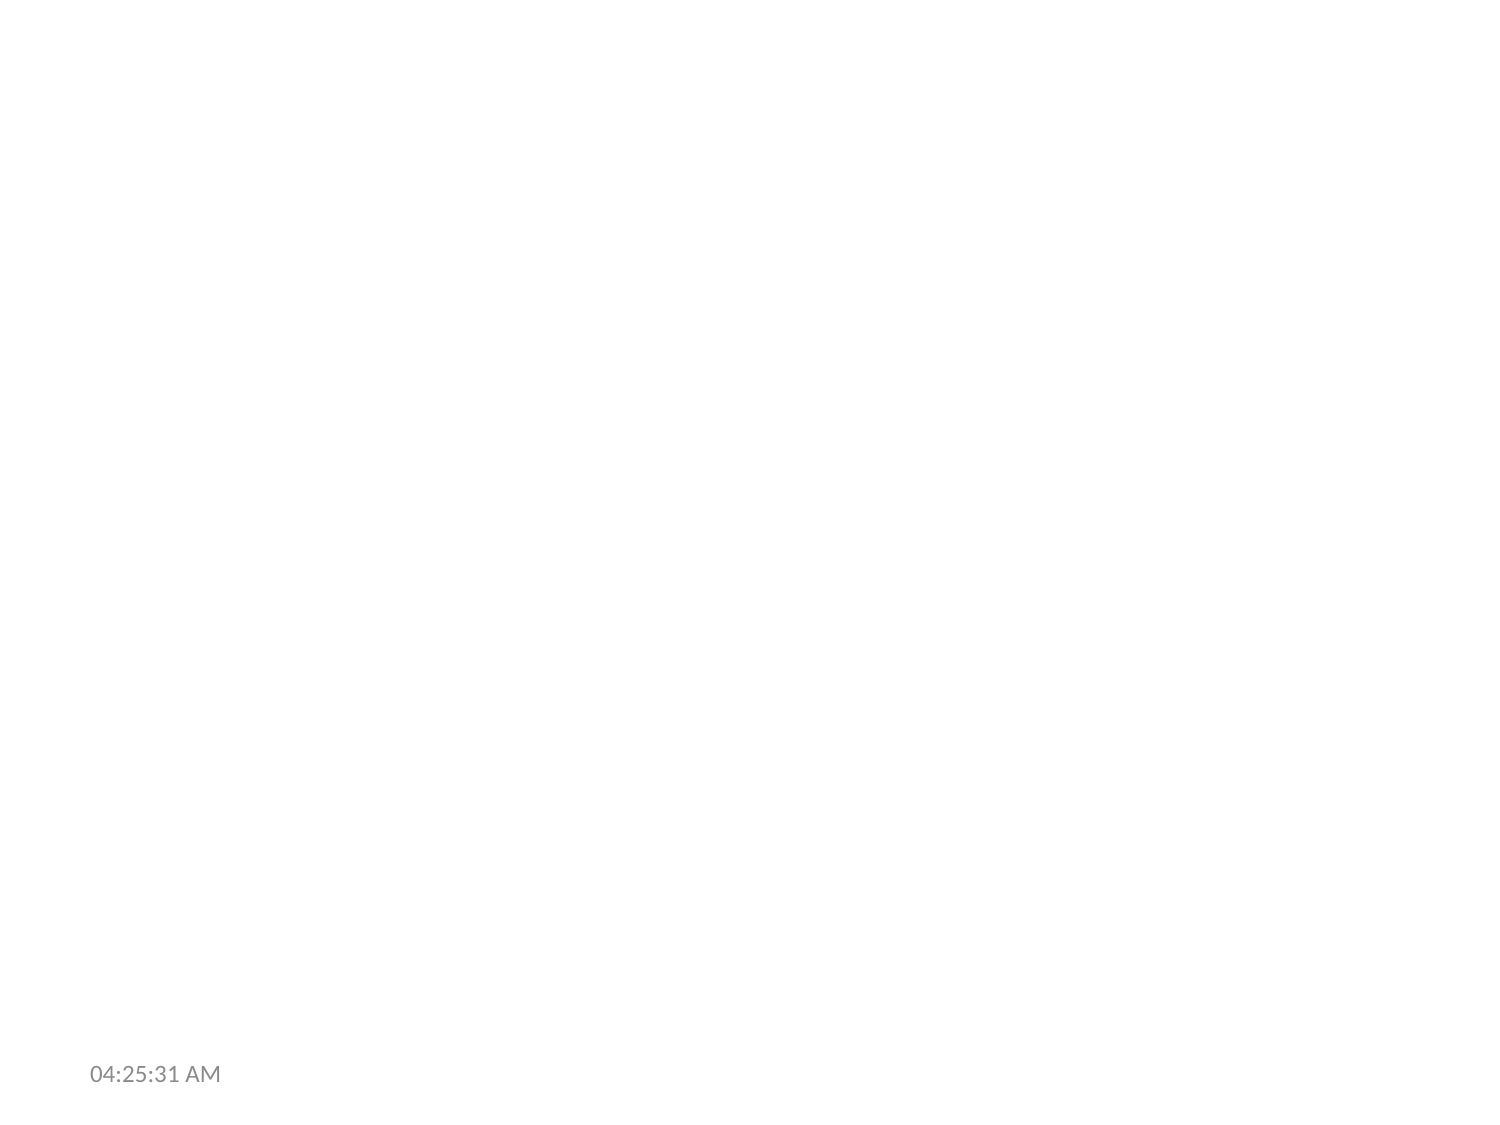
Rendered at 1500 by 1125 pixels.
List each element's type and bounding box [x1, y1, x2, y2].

slide_number [75, 1042, 425, 1103]
